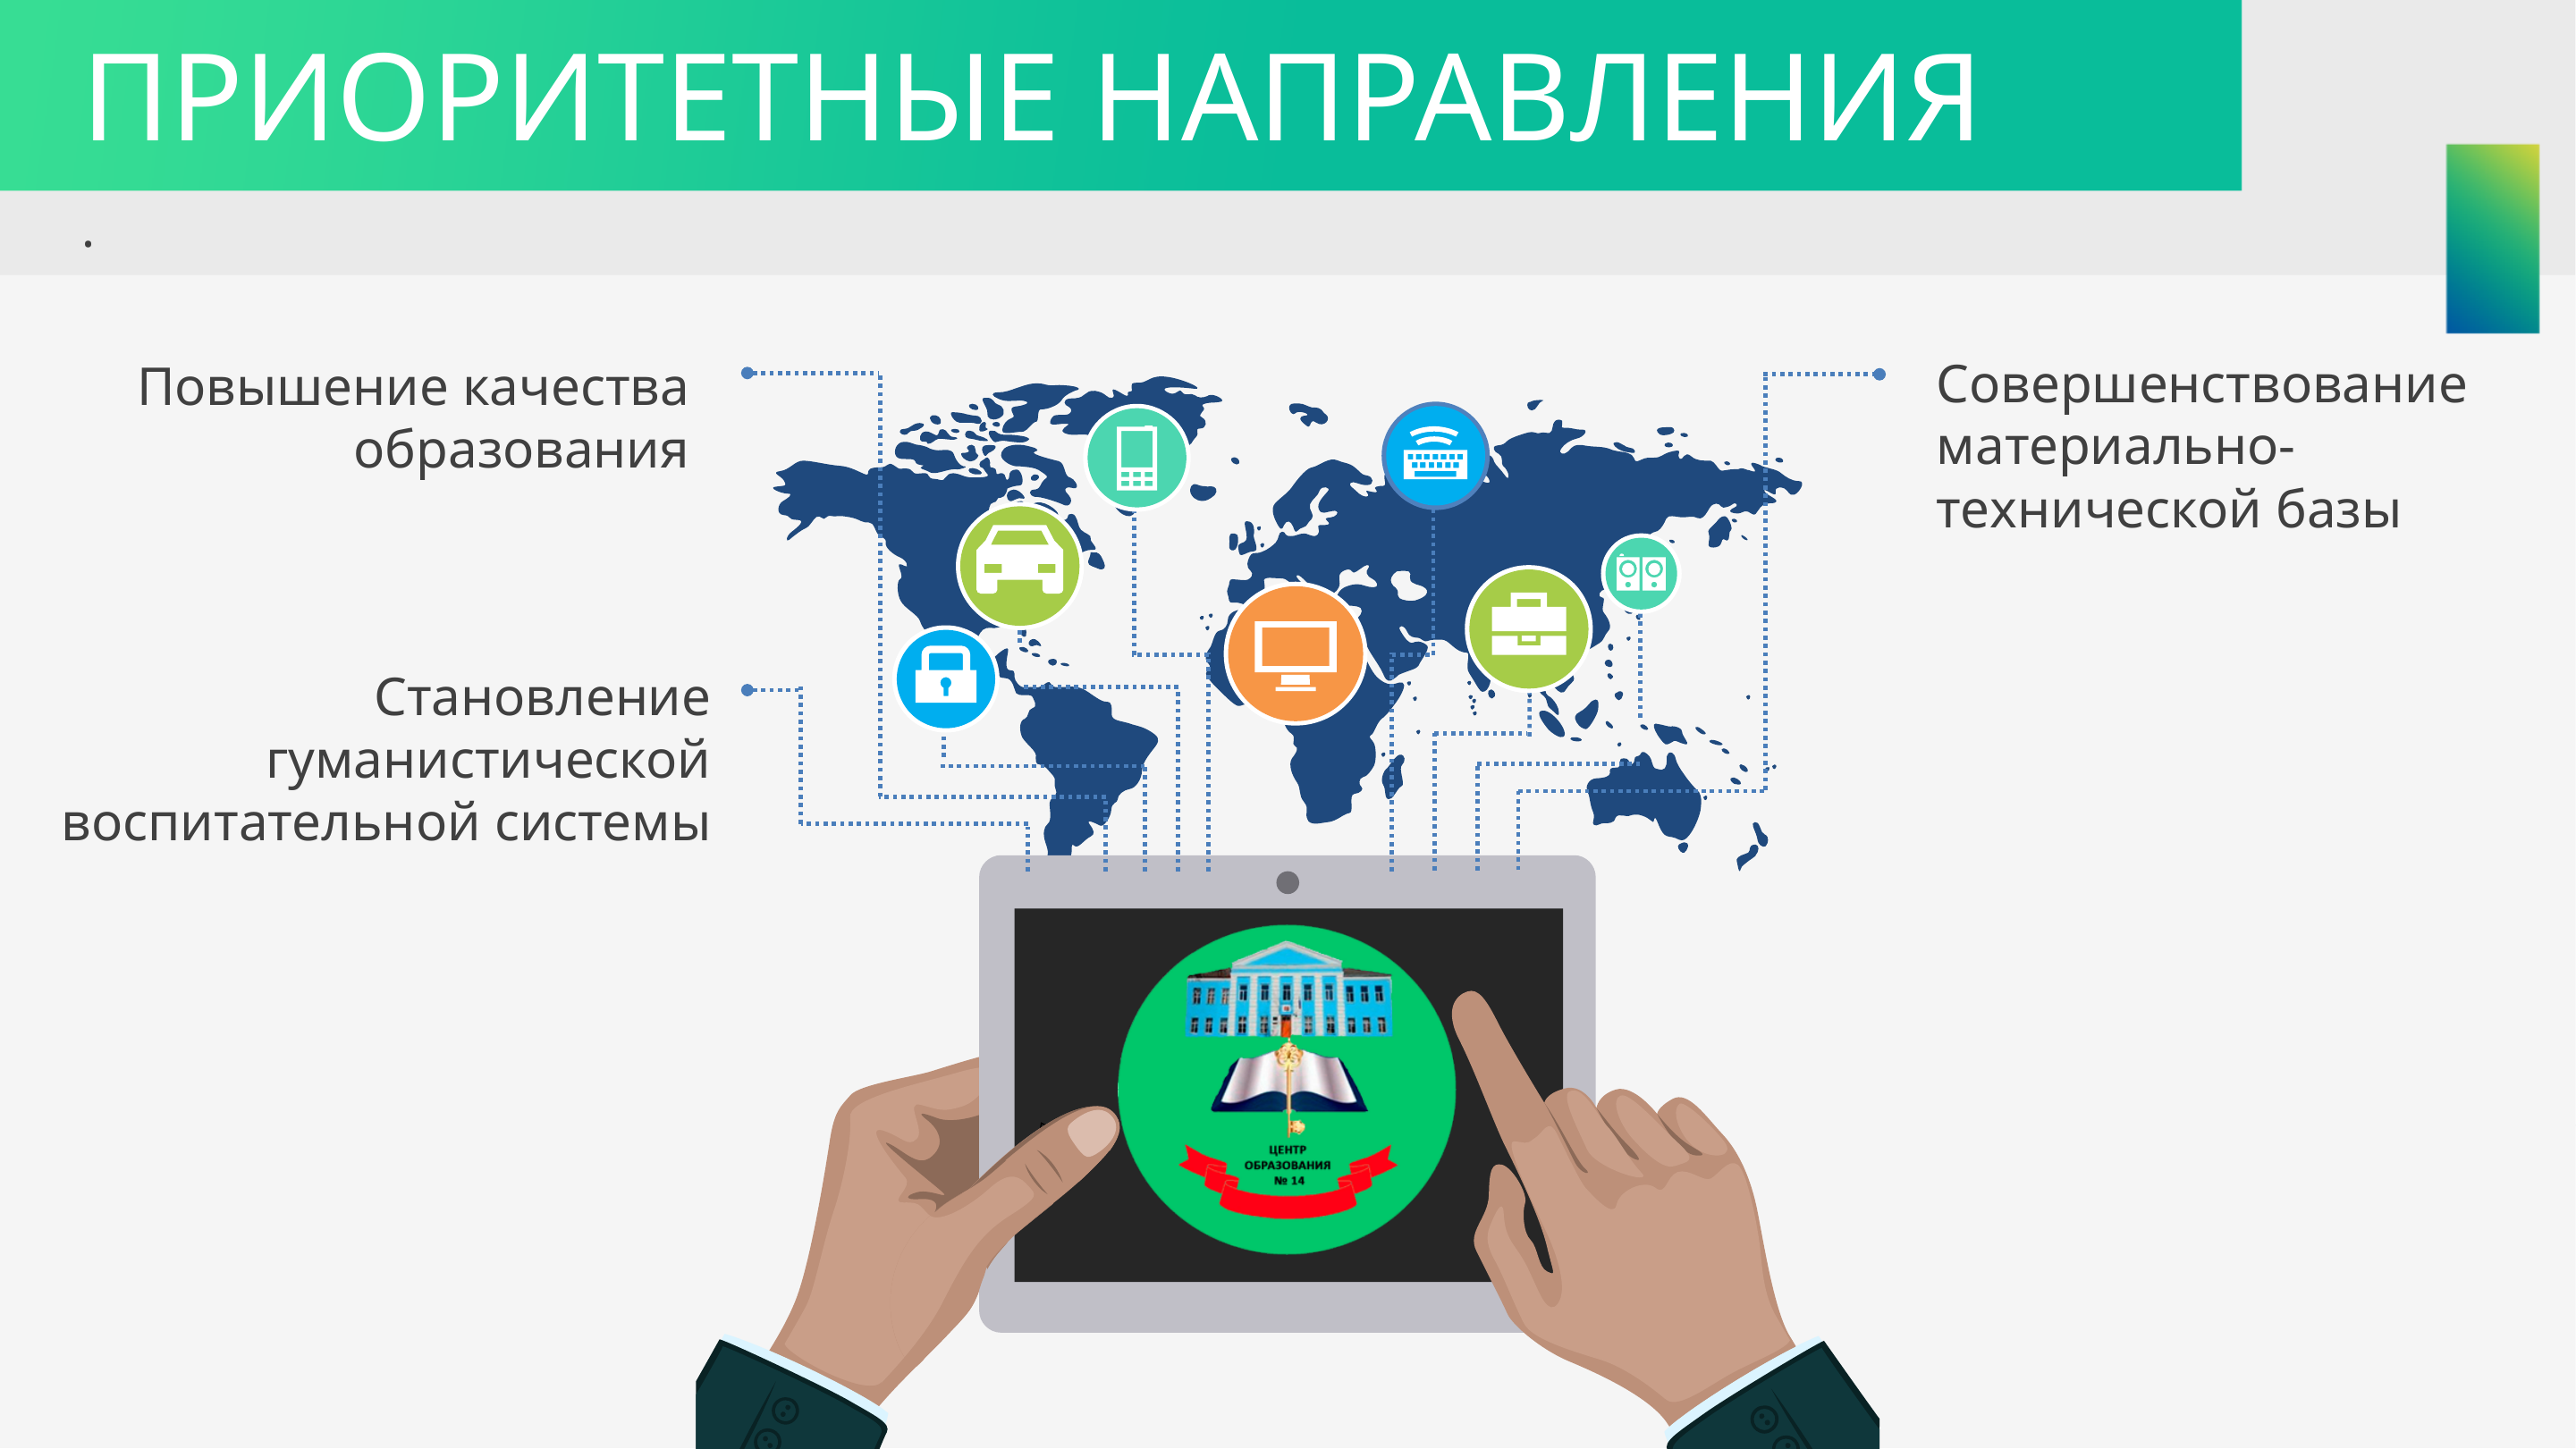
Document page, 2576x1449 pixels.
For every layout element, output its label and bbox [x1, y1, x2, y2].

text_box [696, 373, 1880, 1449]
picture [0, 0, 2576, 1449]
